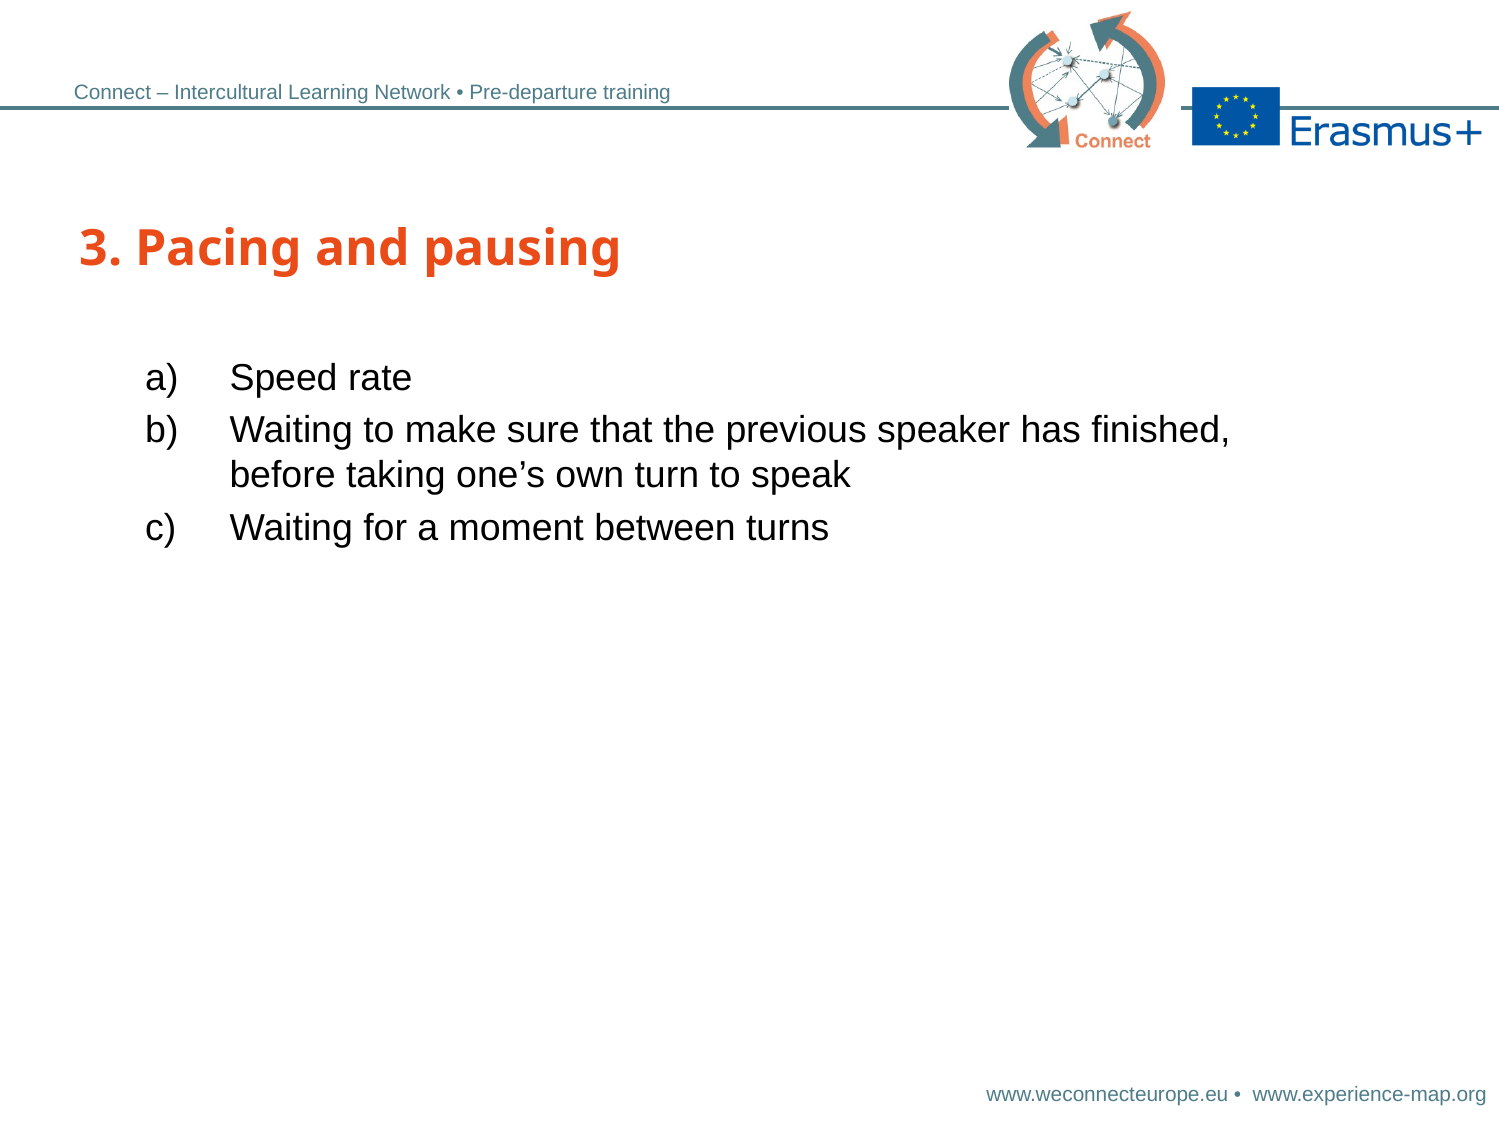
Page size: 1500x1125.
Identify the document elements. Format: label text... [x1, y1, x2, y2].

list 3. Pacing and pausing Speed rate Waiting to make sure that the previous speaker has finished, before taking one’s own turn to speak Waiting for a moment between turns [64, 208, 1353, 934]
picture [1009, 11, 1498, 162]
